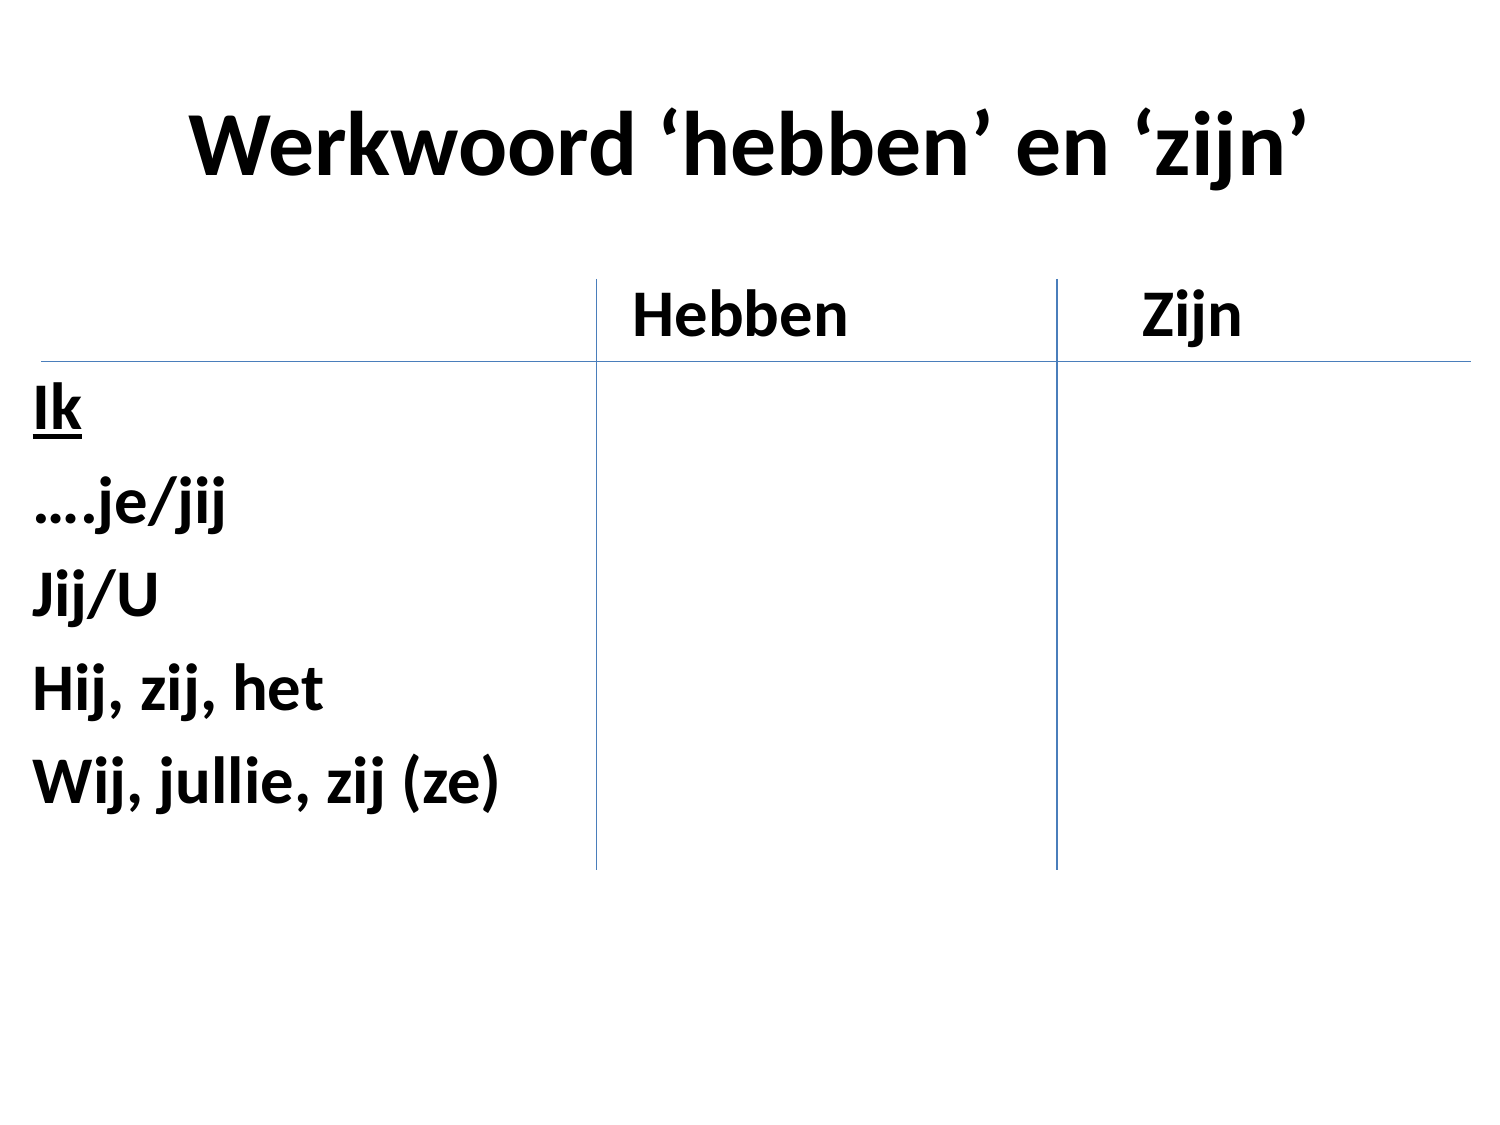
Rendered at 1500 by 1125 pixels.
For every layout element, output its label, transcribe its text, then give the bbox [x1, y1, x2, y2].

list Hebben Zijn Ik ….je/jij Jij/U Hij, zij, het Wij, jullie, zij (ze) [17, 262, 1471, 1005]
title Werkwoord ‘hebben’ en ‘zijn’ [75, 45, 1425, 233]
